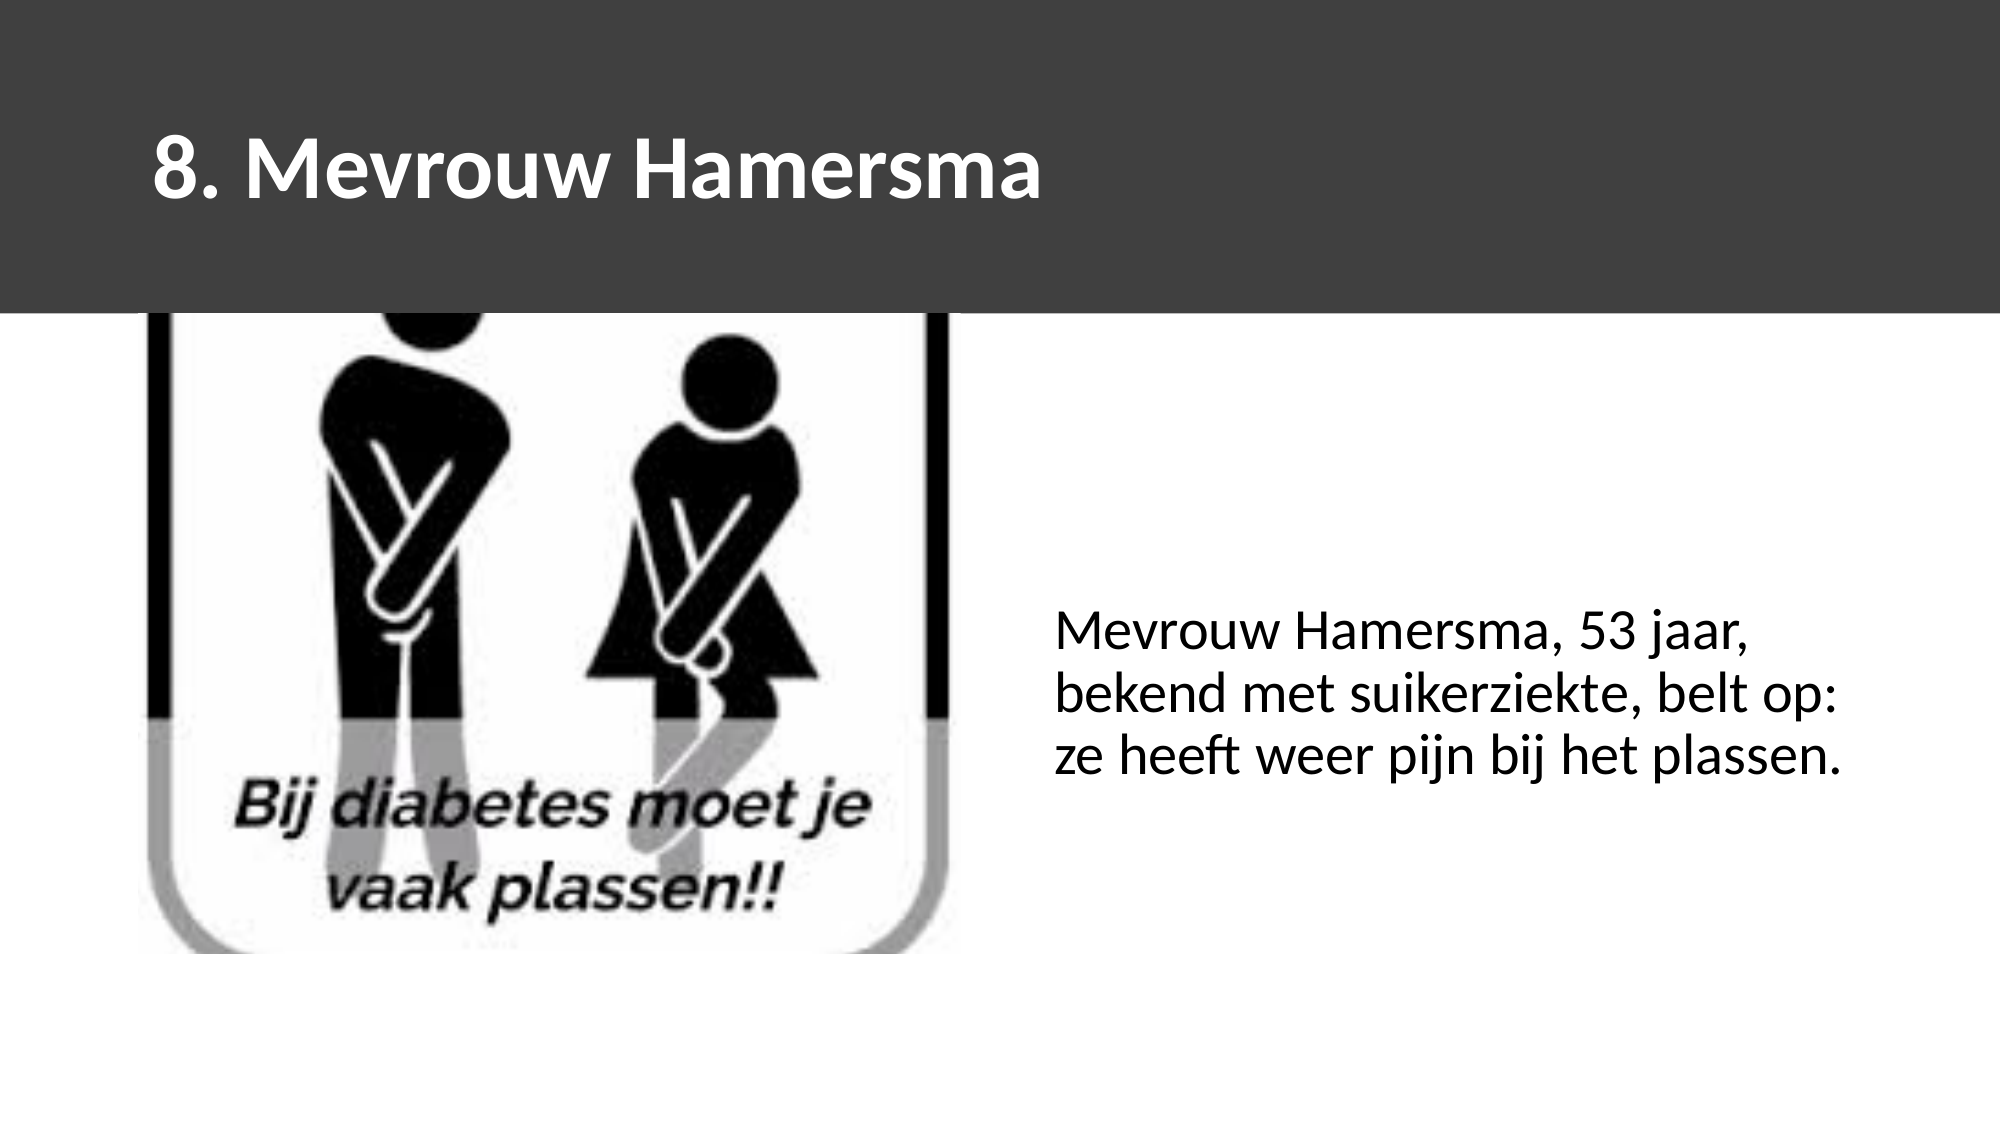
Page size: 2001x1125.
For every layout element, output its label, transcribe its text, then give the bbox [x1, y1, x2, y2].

text_box [0, 0, 2000, 314]
picture [137, 313, 961, 954]
title 8. Mevrouw Hamersma [137, 60, 1863, 278]
list Mevrouw Hamersma, 53 jaar, bekend met suikerziekte, belt op: ze heeft weer pijn bij het plassen. [1039, 373, 1862, 1014]
